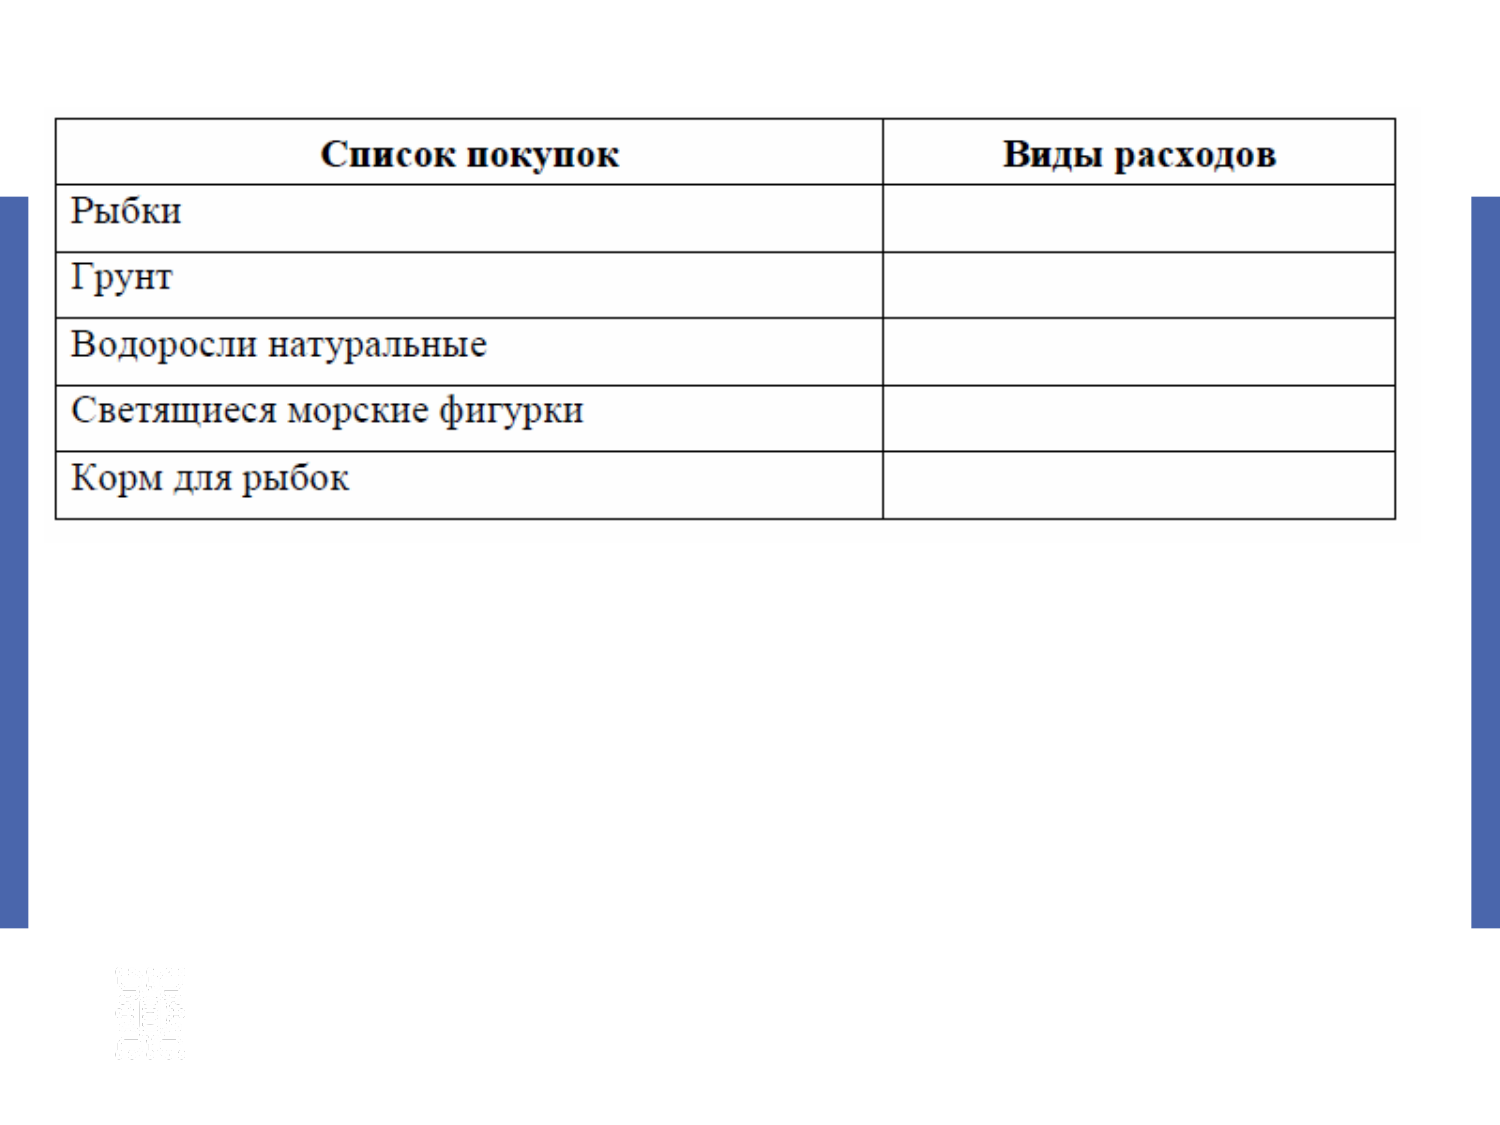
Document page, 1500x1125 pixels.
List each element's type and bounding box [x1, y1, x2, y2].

picture [44, 107, 1421, 543]
text_box [1470, 196, 1500, 929]
text_box [0, 196, 29, 929]
picture [113, 964, 187, 1062]
